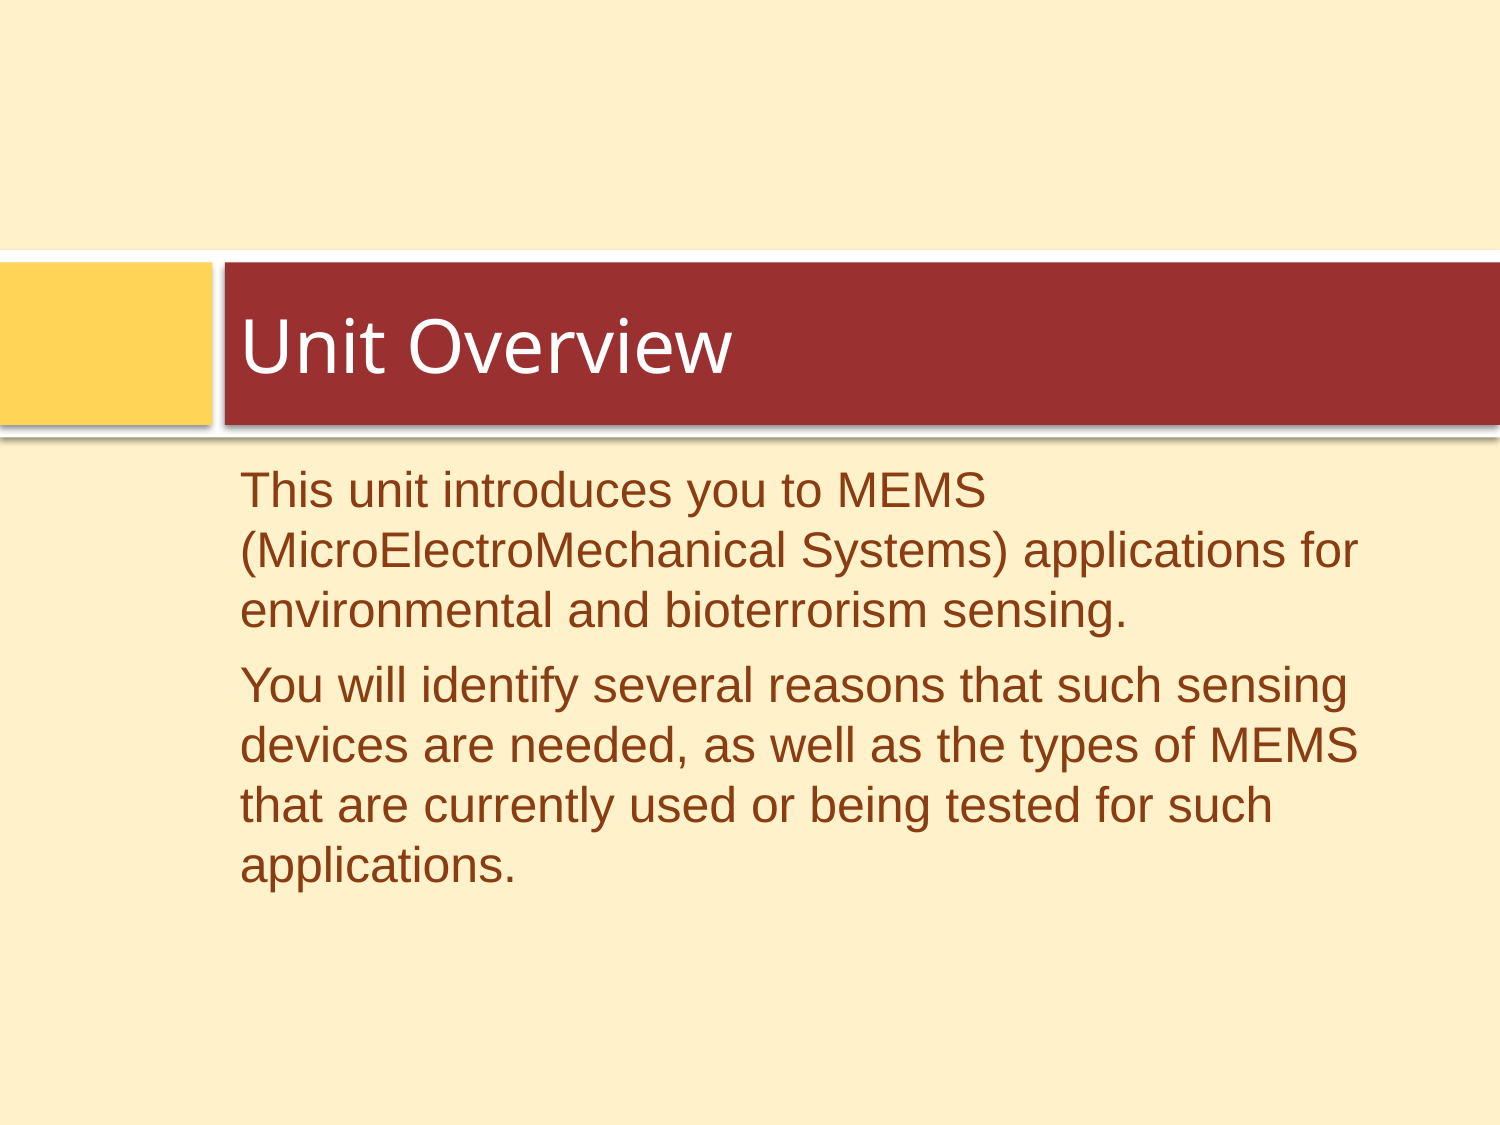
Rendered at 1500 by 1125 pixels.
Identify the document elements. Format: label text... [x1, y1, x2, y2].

list This unit introduces you to MEMS (MicroElectroMechanical Systems) applications for environmental and bioterrorism sensing. You will identify several reasons that such sensing devices are needed, as well as the types of MEMS that are currently used or being tested for such applications. [225, 450, 1394, 1008]
title Unit Overview [225, 262, 1475, 425]
